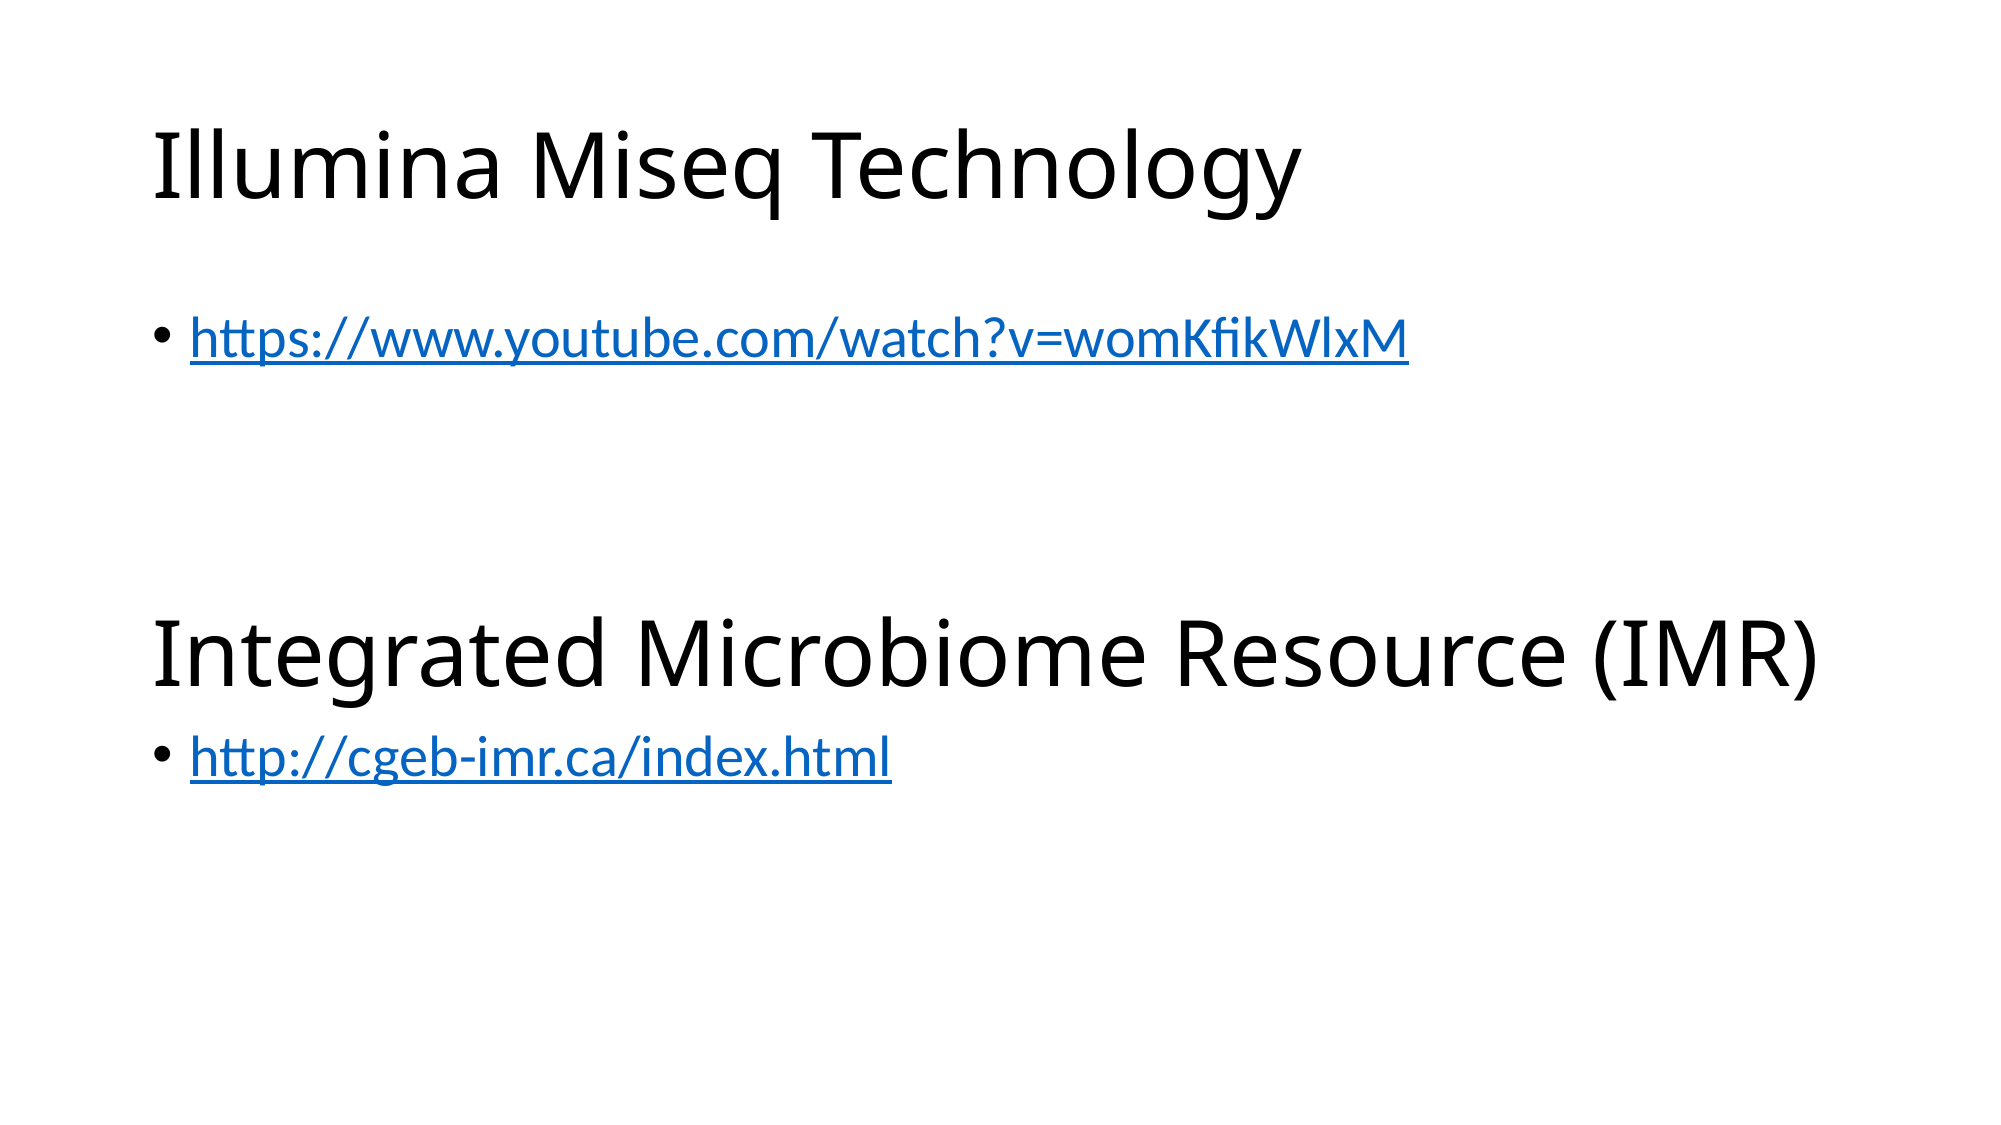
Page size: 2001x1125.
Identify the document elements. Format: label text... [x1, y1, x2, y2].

list https://www.youtube.com/watch?v=womKfikWlxM http://cgeb-imr.ca/index.html [137, 299, 1863, 547]
text_box Integrated Microbiome Resource (IMR) [137, 547, 1863, 766]
title Illumina Miseq Technology [137, 59, 1863, 278]
list https://www.youtube.com/watch?v=womKfikWlxM http://cgeb-imr.ca/index.html [137, 766, 1863, 1014]
